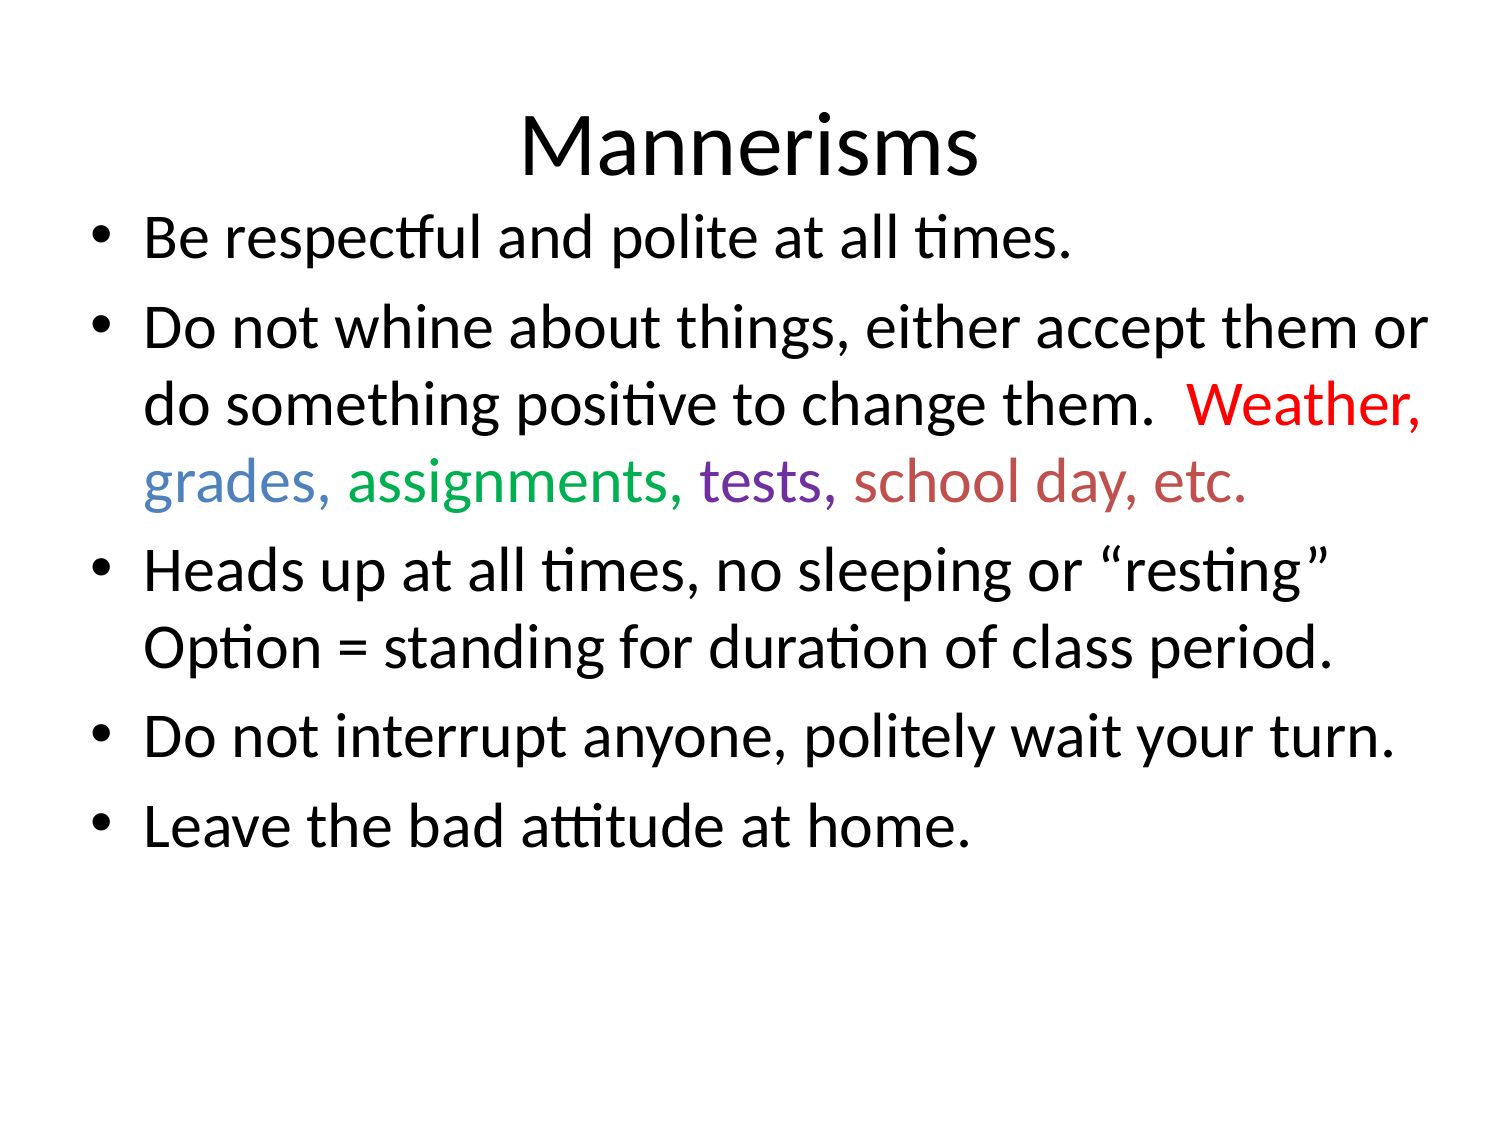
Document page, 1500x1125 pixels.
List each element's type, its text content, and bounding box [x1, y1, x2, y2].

title Mannerisms [75, 45, 1425, 187]
list Be respectful and polite at all times. Do not whine about things, either accept them or do something positive to change them. Weather, grades, assignments, tests, school day, etc. Heads up at all times, no sleeping or “resting” Option = standing for duration of class period. Do not interrupt anyone, politely wait your turn. Leave the bad attitude at home. [75, 187, 1450, 1005]
